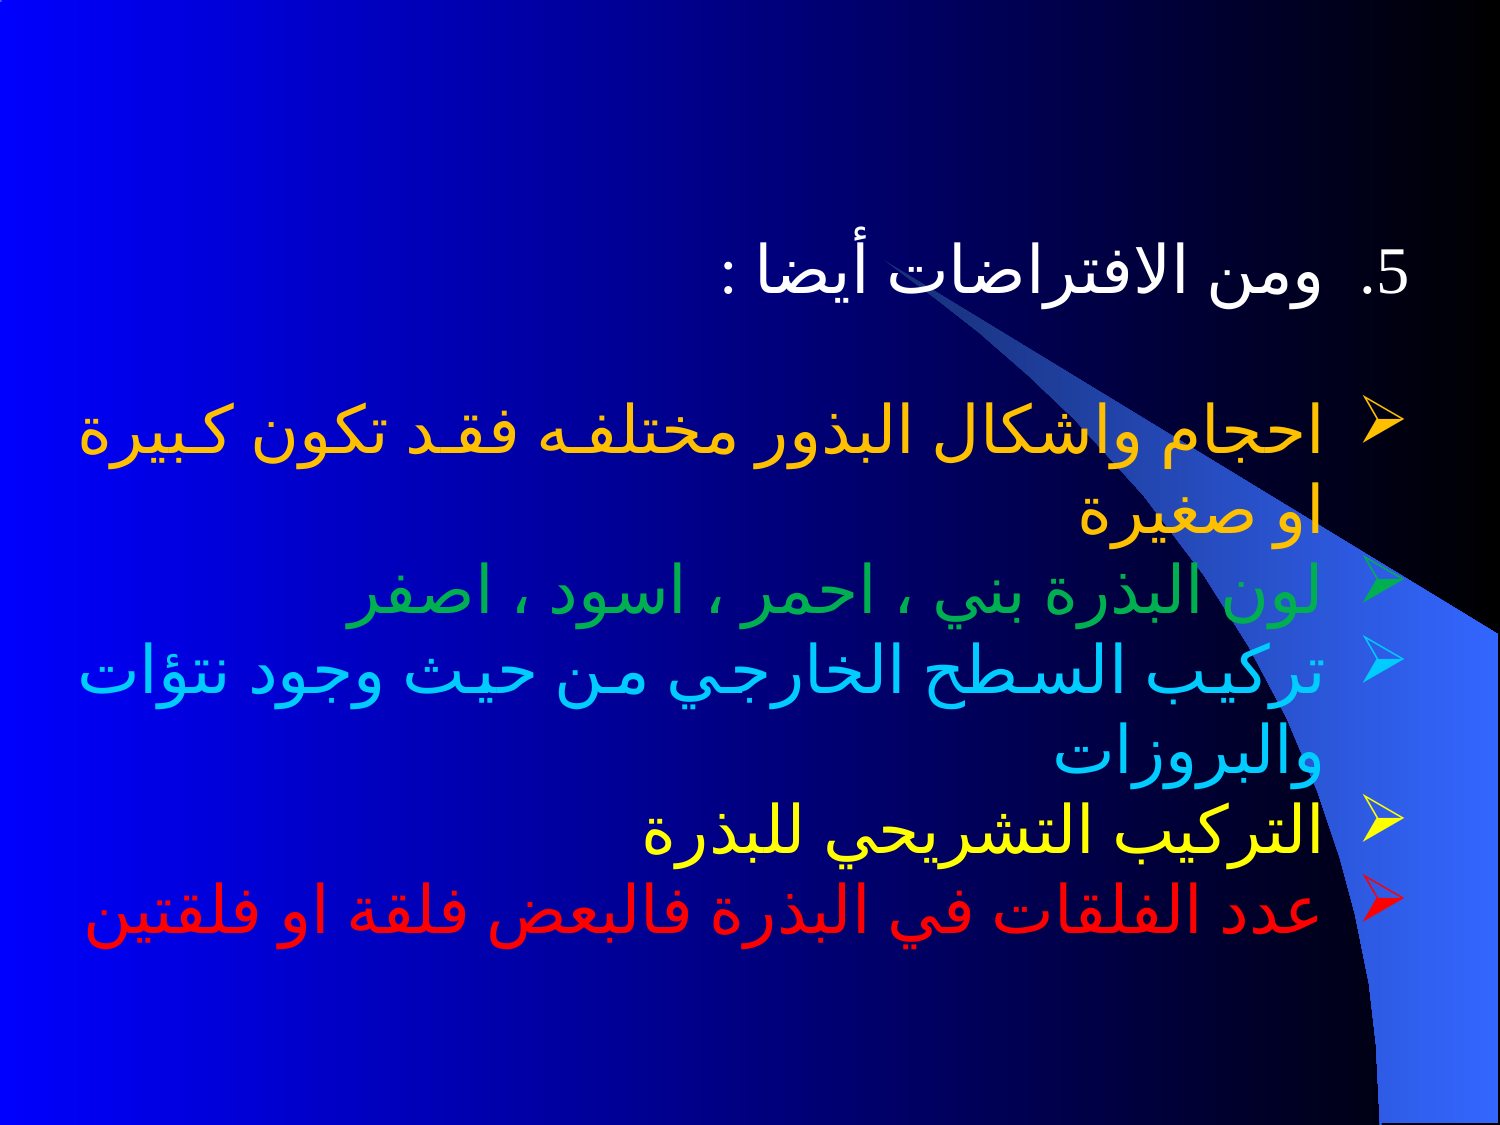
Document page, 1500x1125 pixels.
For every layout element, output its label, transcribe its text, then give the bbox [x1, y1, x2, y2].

text_box ومن الافتراضات أيضا : احجام واشكال البذور مختلفه فقد تكون كبيرة او صغيرة لون البذرة بني ، احمر ، اسود ، اصفر تركيب السطح الخارجي من حيث وجود نتؤات والبروزات التركيب التشريحي للبذرة عدد الفلقات في البذرة فالبعض فلقة او فلقتين [62, 149, 1425, 955]
